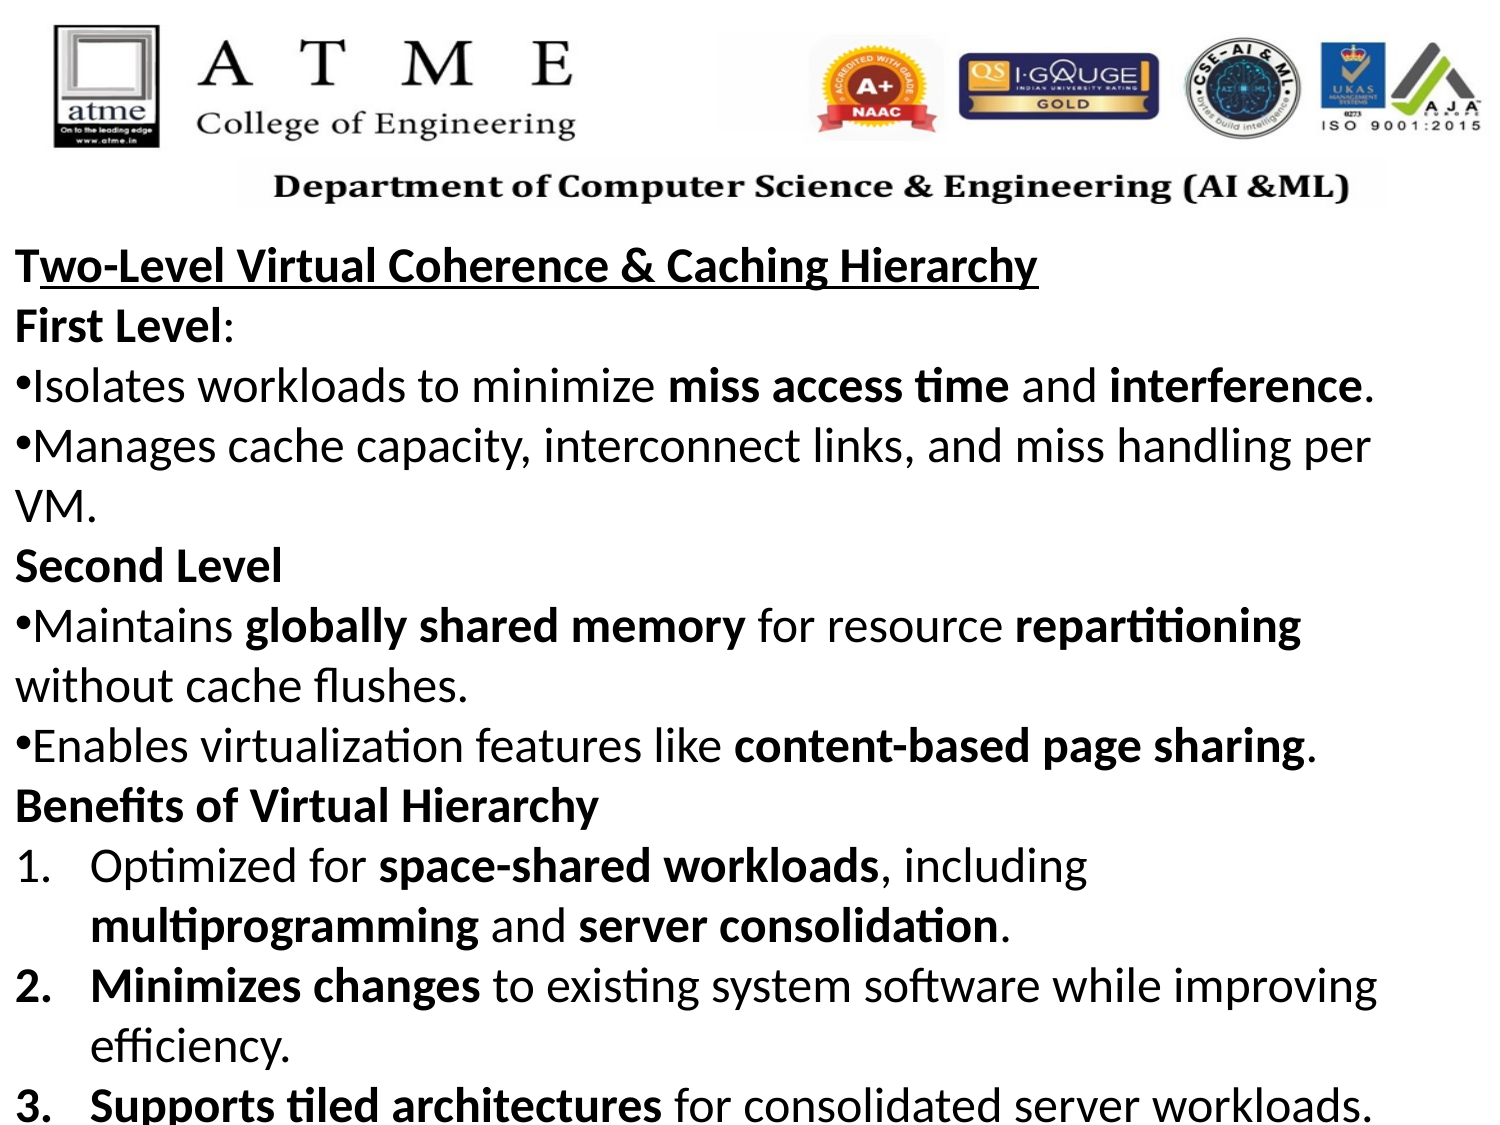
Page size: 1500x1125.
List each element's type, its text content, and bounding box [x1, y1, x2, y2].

text_box Two-Level Virtual Coherence & Caching Hierarchy First Level: Isolates workloads to minimize miss access time and interference. Manages cache capacity, interconnect links, and miss handling per VM. Second Level Maintains globally shared memory for resource repartitioning without cache flushes. Enables virtualization features like content-based page sharing. Benefits of Virtual Hierarchy Optimized for space-shared workloads, including multiprogramming and server consolidation. Minimizes changes to existing system software while improving efficiency. Supports tiled architectures for consolidated server workloads. [0, 224, 1450, 1125]
picture [24, 0, 1500, 226]
